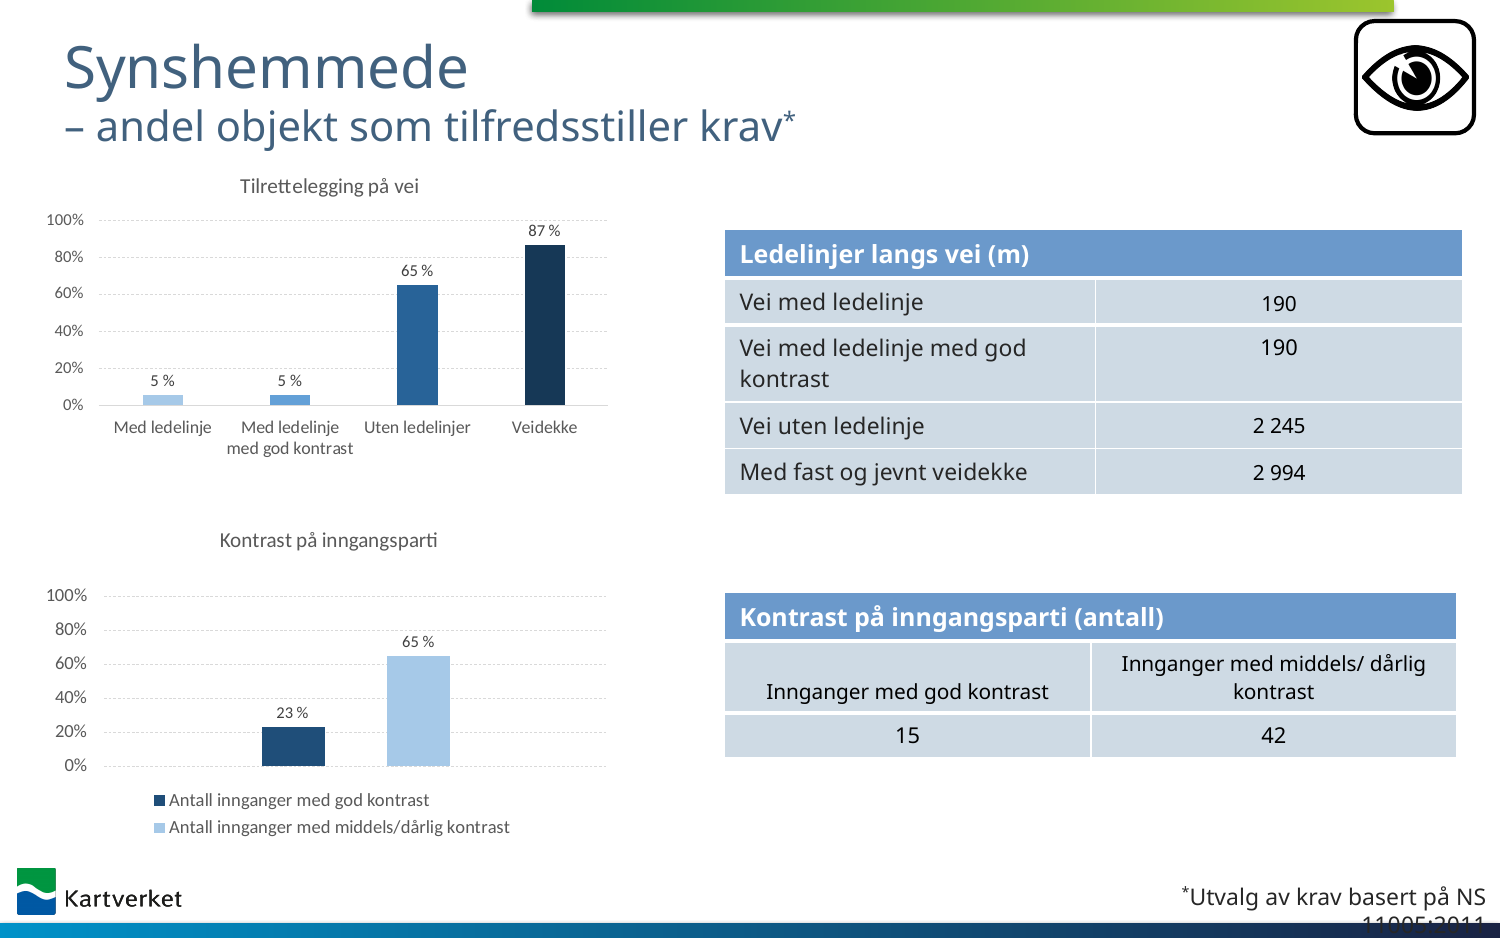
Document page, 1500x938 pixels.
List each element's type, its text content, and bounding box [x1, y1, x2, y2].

table_cell 2 994 [1096, 449, 1462, 494]
table_cell 190 [1096, 327, 1462, 401]
table_cell Med fast og jevnt veidekke [725, 449, 1095, 494]
table_cell 42 [1092, 715, 1456, 757]
table_cell Vei uten ledelinje [725, 403, 1095, 448]
table_header Kontrast på inngangsparti (antall) [725, 593, 1456, 639]
table_cell 15 [725, 715, 1090, 757]
table_cell Innganger med god kontrast [725, 643, 1090, 711]
text_box Synshemmede – andel objekt som tilfredsstiller krav* [49, 24, 1431, 158]
table_header Ledelinjer langs vei (m) [725, 230, 1462, 276]
table_cell 190 [1096, 280, 1462, 323]
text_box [1355, 20, 1475, 134]
picture [41, 520, 617, 846]
table_cell Innganger med middels/ dårlig kontrast [1092, 643, 1456, 711]
table_cell 2 245 [1096, 403, 1462, 448]
table_cell Vei med ledelinje med god kontrast [725, 327, 1095, 401]
picture [41, 166, 618, 492]
table_cell Vei med ledelinje [725, 280, 1095, 323]
text_box *Utvalg av krav basert på NS 11005:2011 [1068, 873, 1500, 938]
